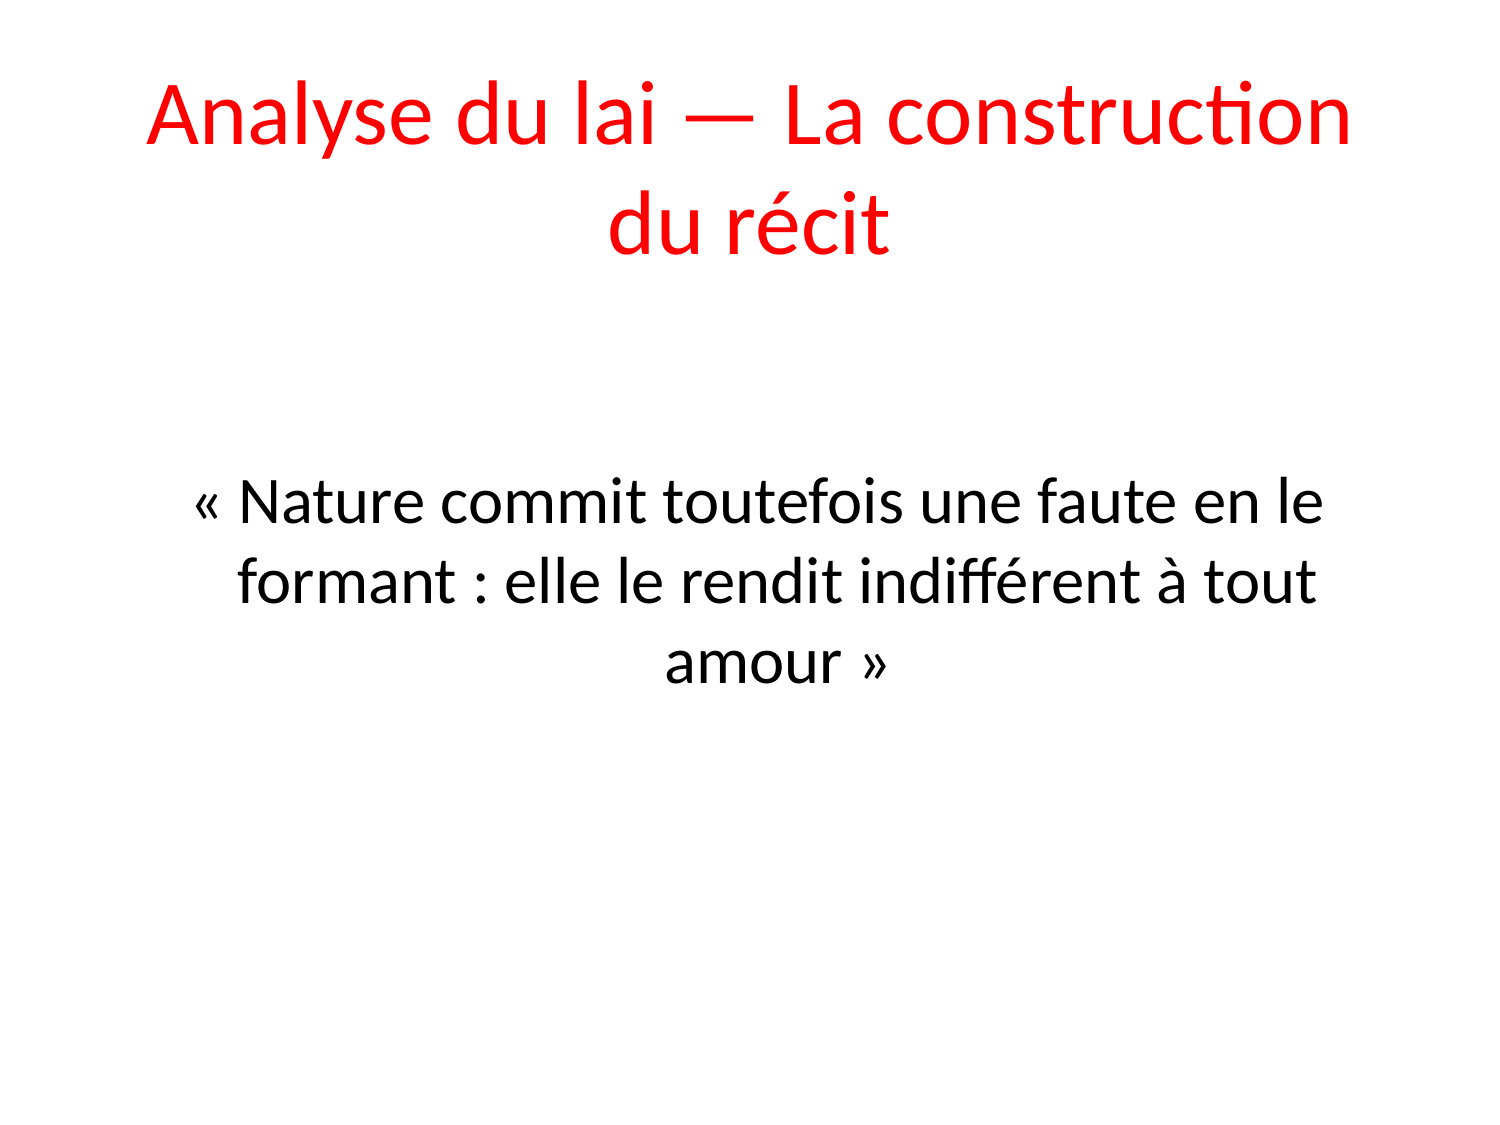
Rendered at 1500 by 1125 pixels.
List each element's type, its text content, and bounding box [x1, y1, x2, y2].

list « Nature commit toutefois une faute en le formant : elle le rendit indifférent à tout amour » [75, 262, 1425, 1005]
title Analyse du lai — La construction du récit [75, 45, 1425, 262]
